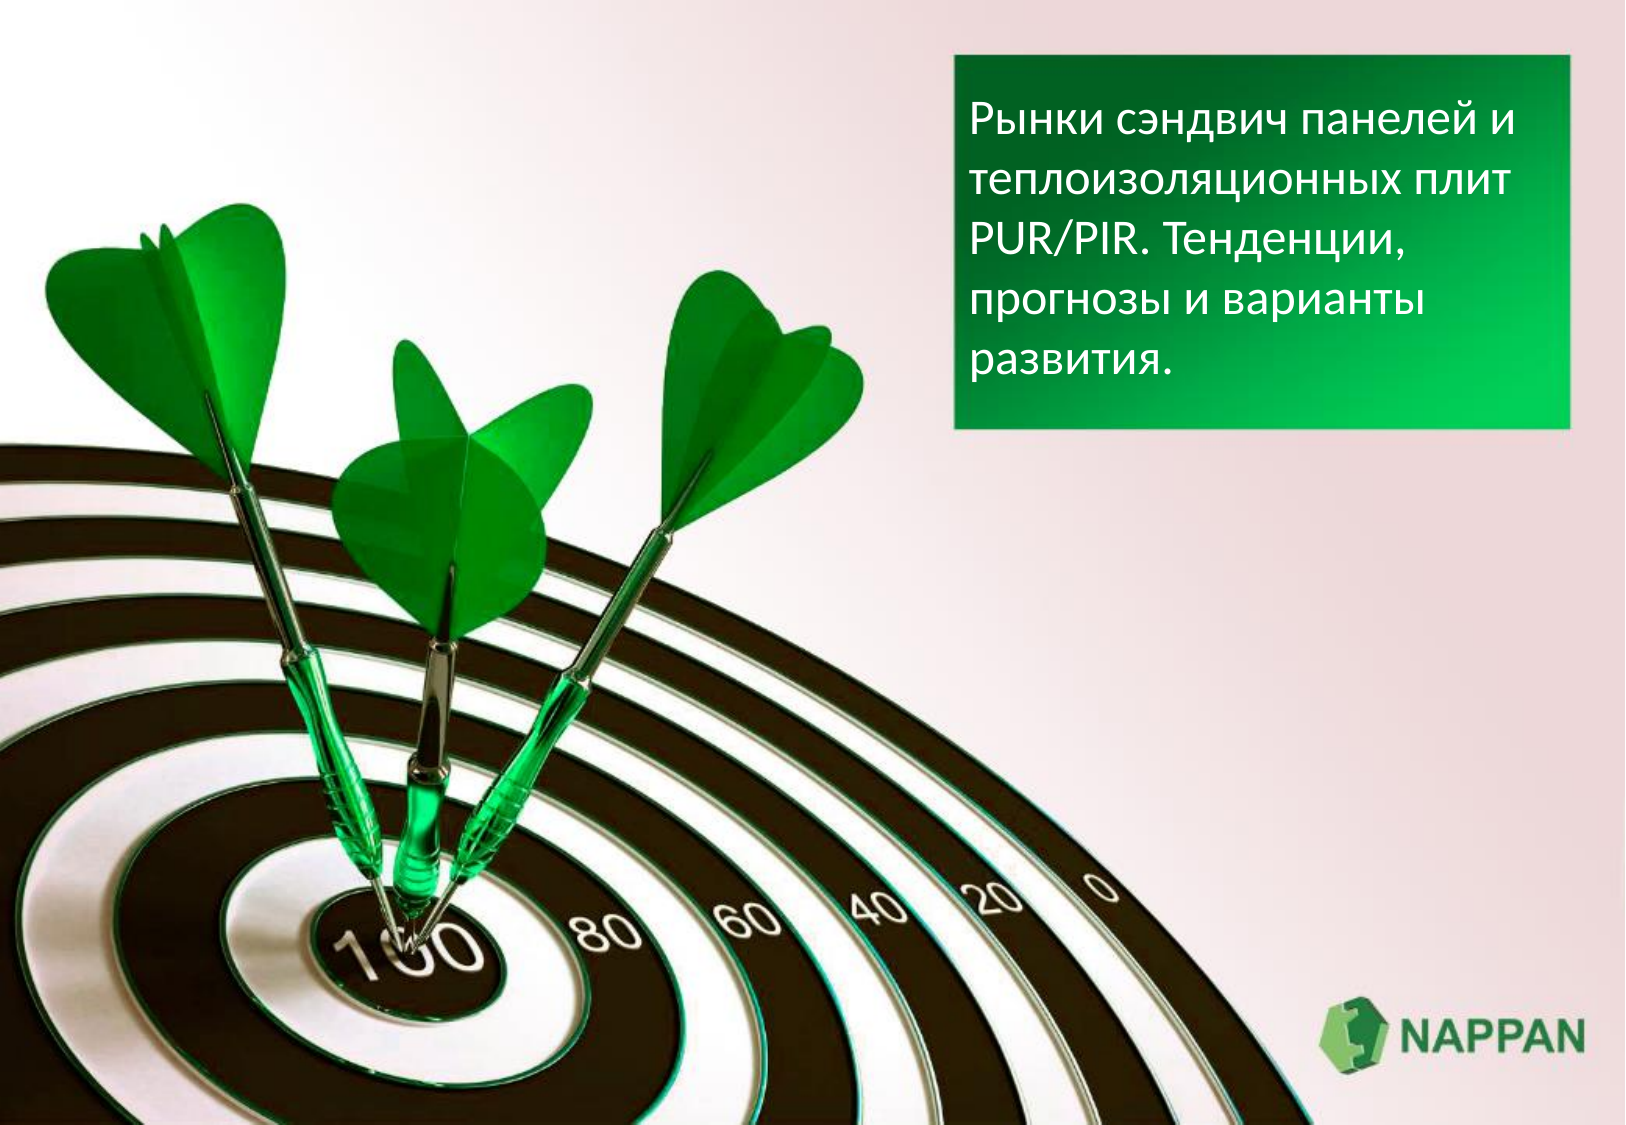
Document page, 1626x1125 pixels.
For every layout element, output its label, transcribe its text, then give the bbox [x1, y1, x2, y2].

text_box Рынки сэндвич панелей и теплоизоляционных плит PUR/PIR. Тенденции, прогнозы и варианты развития. [954, 76, 1569, 392]
picture [0, 0, 1625, 1125]
